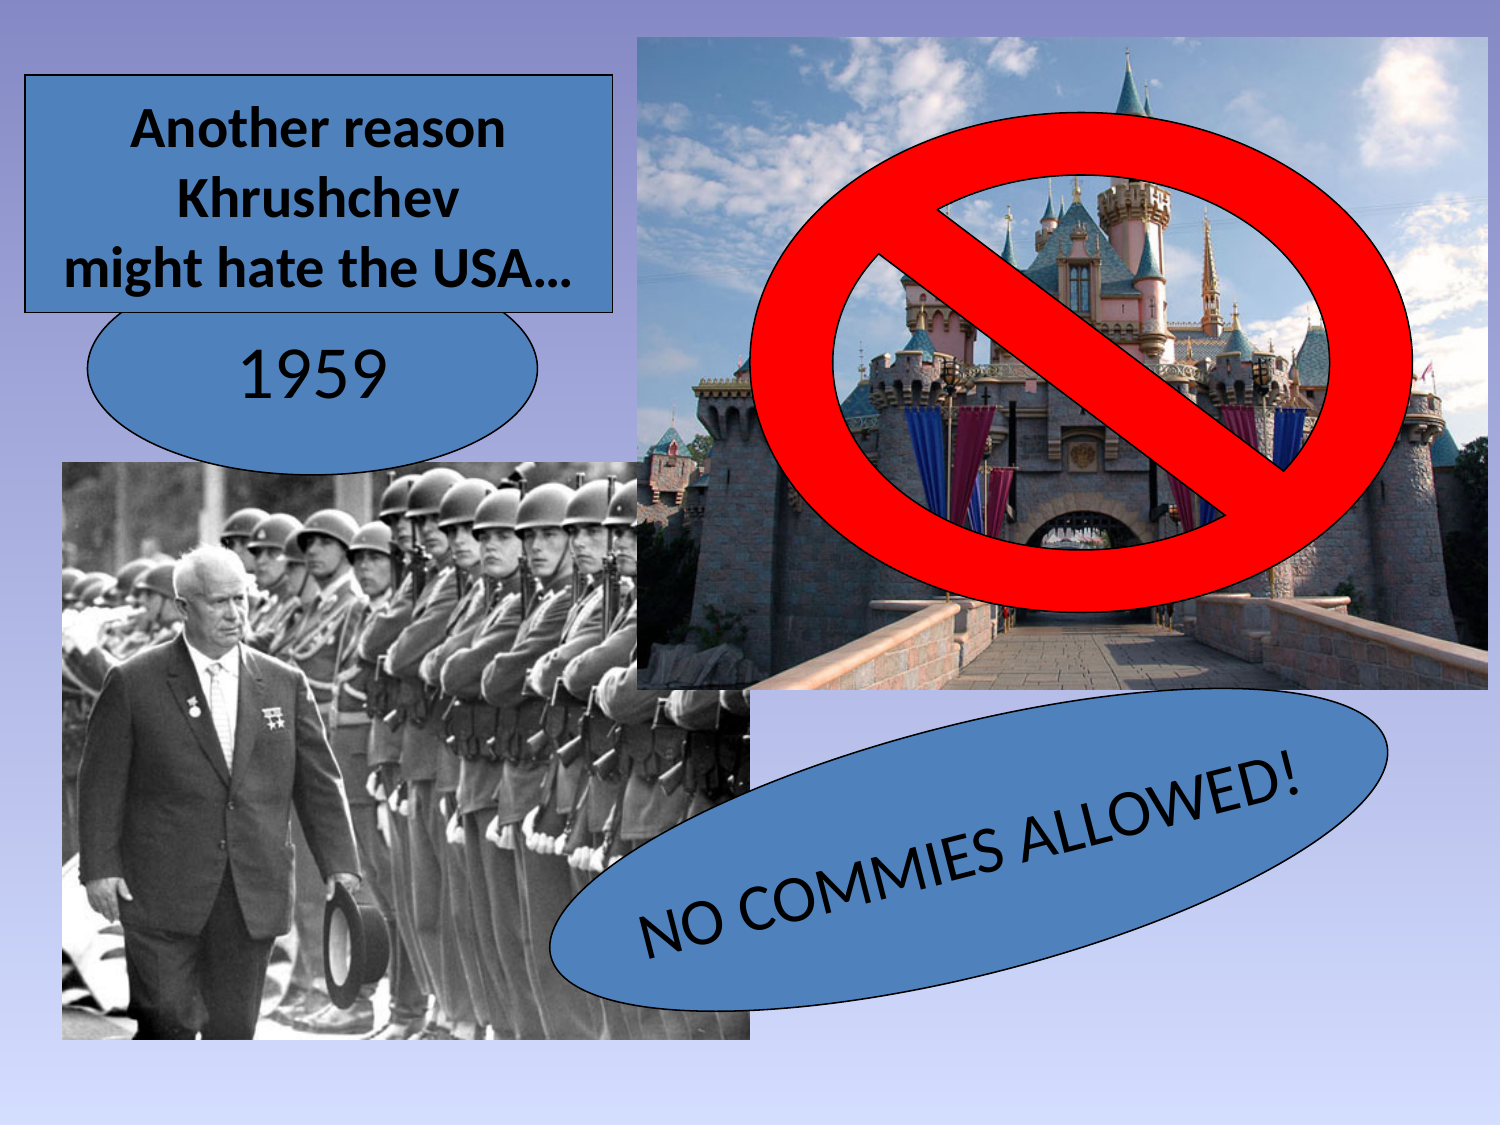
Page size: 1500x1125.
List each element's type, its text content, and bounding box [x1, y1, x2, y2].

text_box Another reason Khrushchev might hate the USA… [24, 74, 613, 313]
text_box 1959 [87, 313, 538, 460]
picture [62, 37, 1488, 1040]
text_box NO COMMIES ALLOWED! [754, 698, 1388, 1011]
